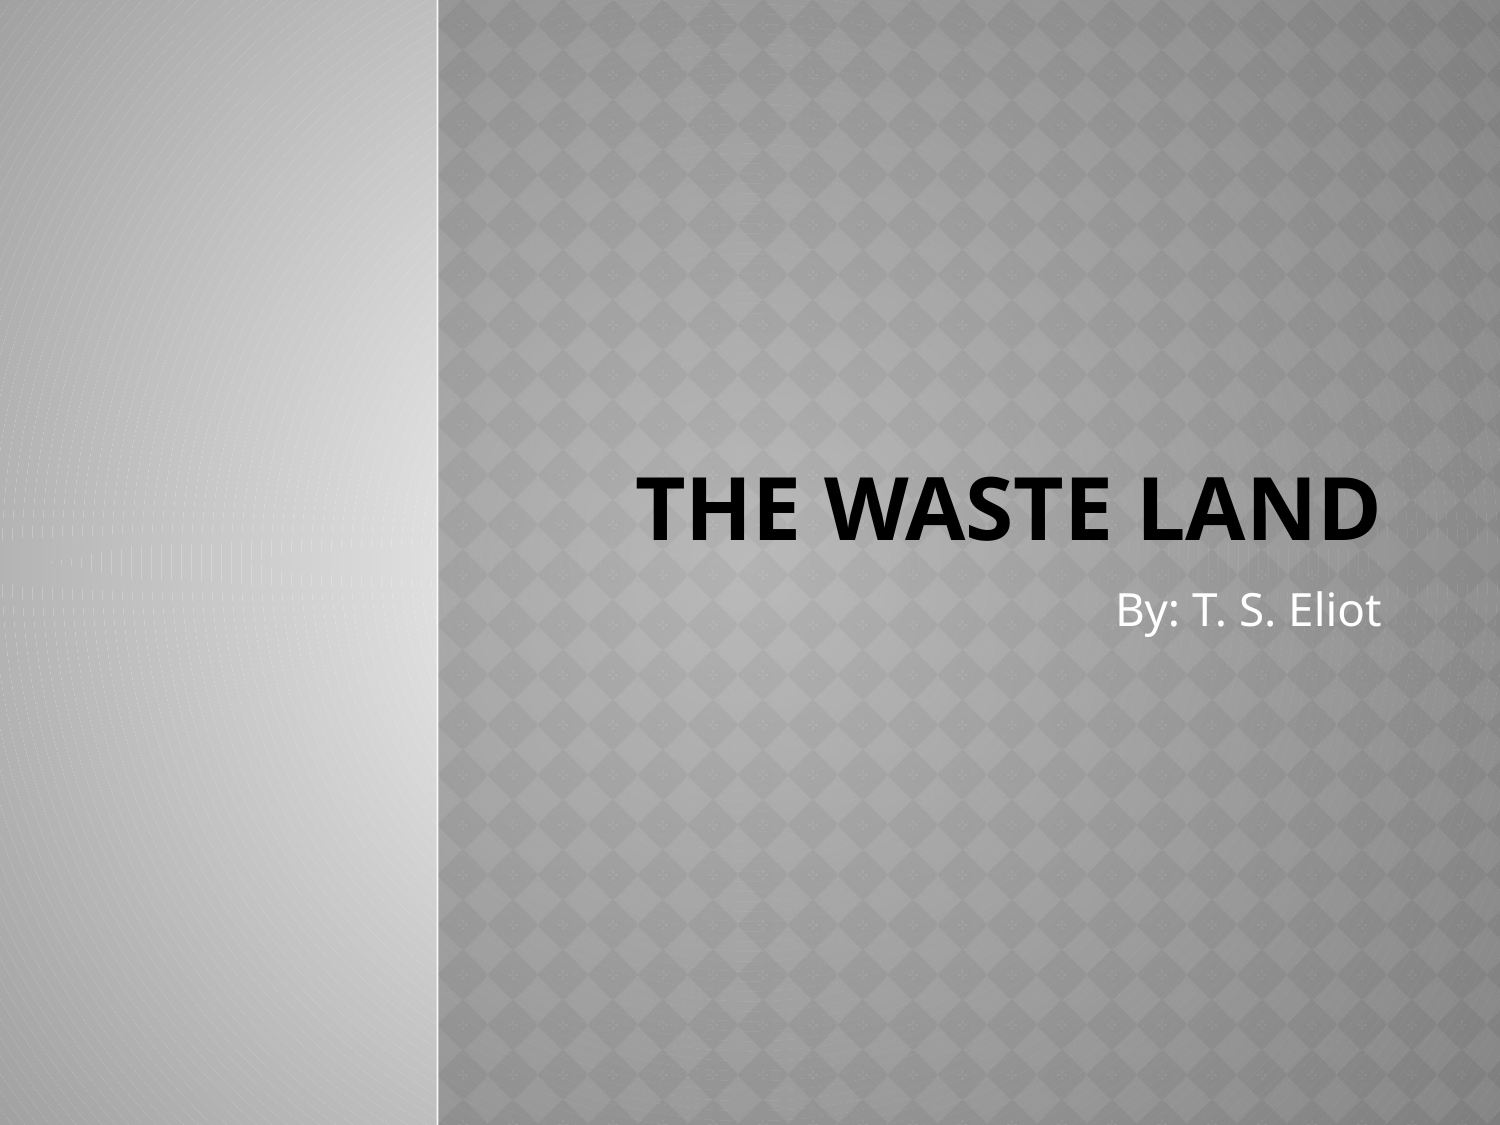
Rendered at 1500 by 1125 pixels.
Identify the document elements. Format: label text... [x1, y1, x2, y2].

subtitle By: T. S. Eliot [550, 580, 1390, 762]
title The Waste Land [552, 87, 1390, 558]
